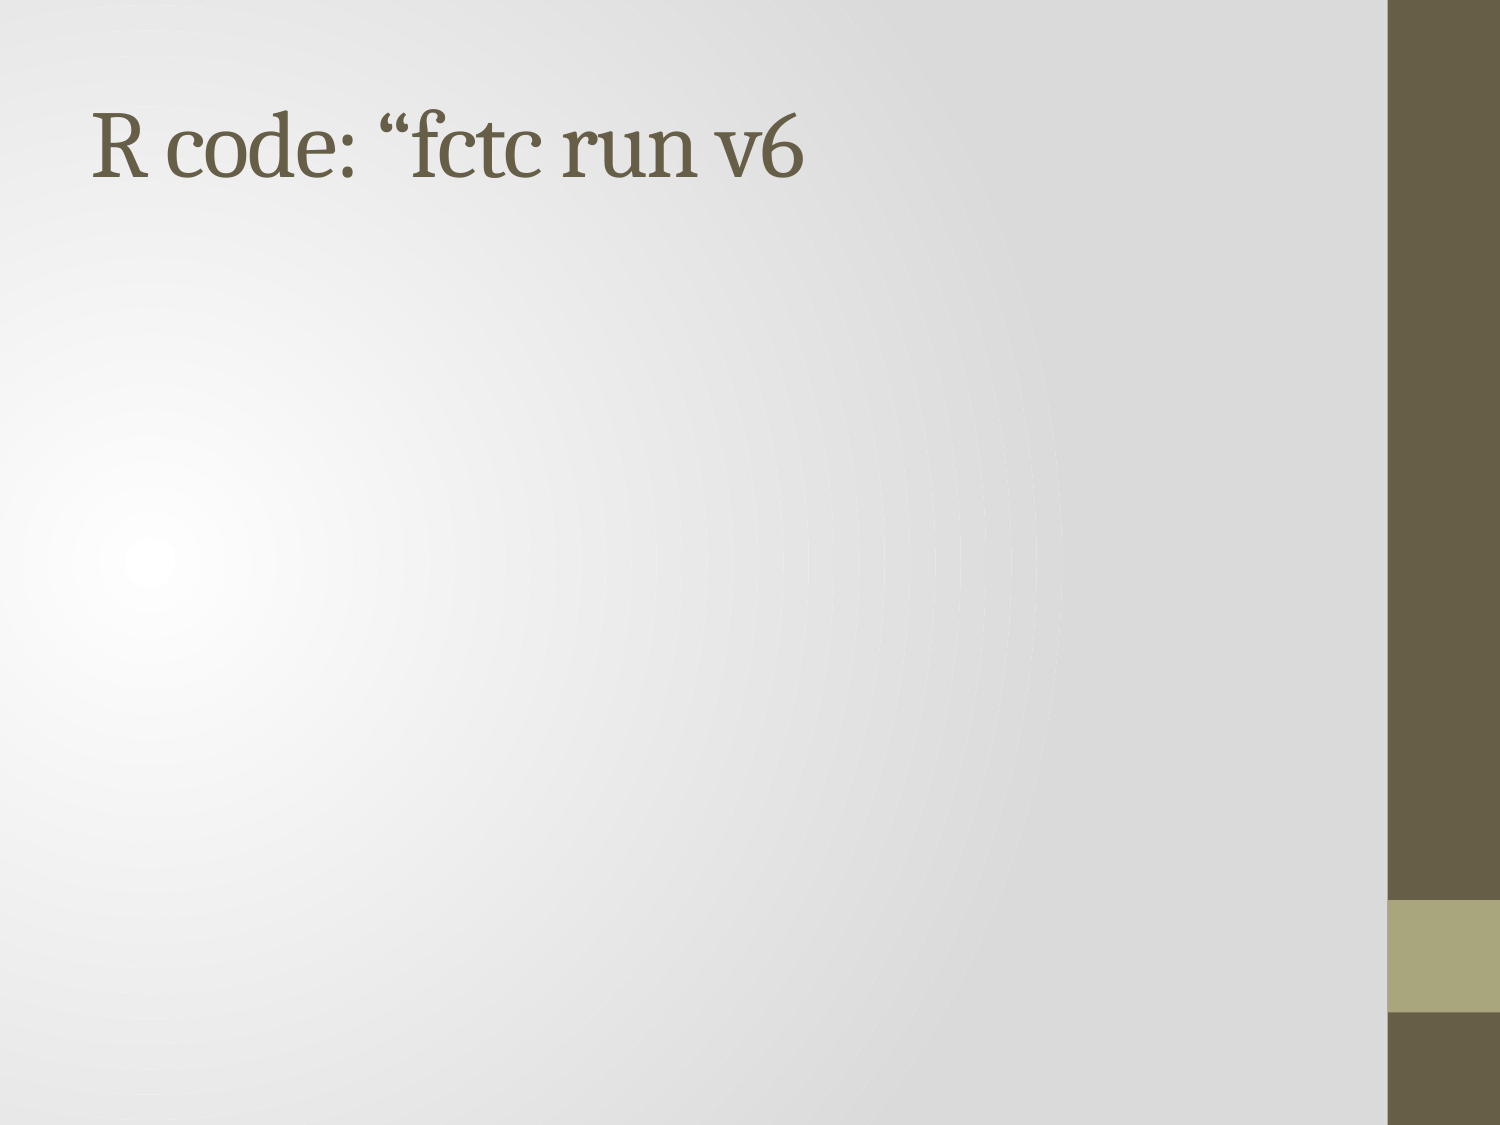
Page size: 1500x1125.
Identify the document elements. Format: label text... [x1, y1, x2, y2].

title R code: “fctc run v6 [75, 45, 1325, 233]
